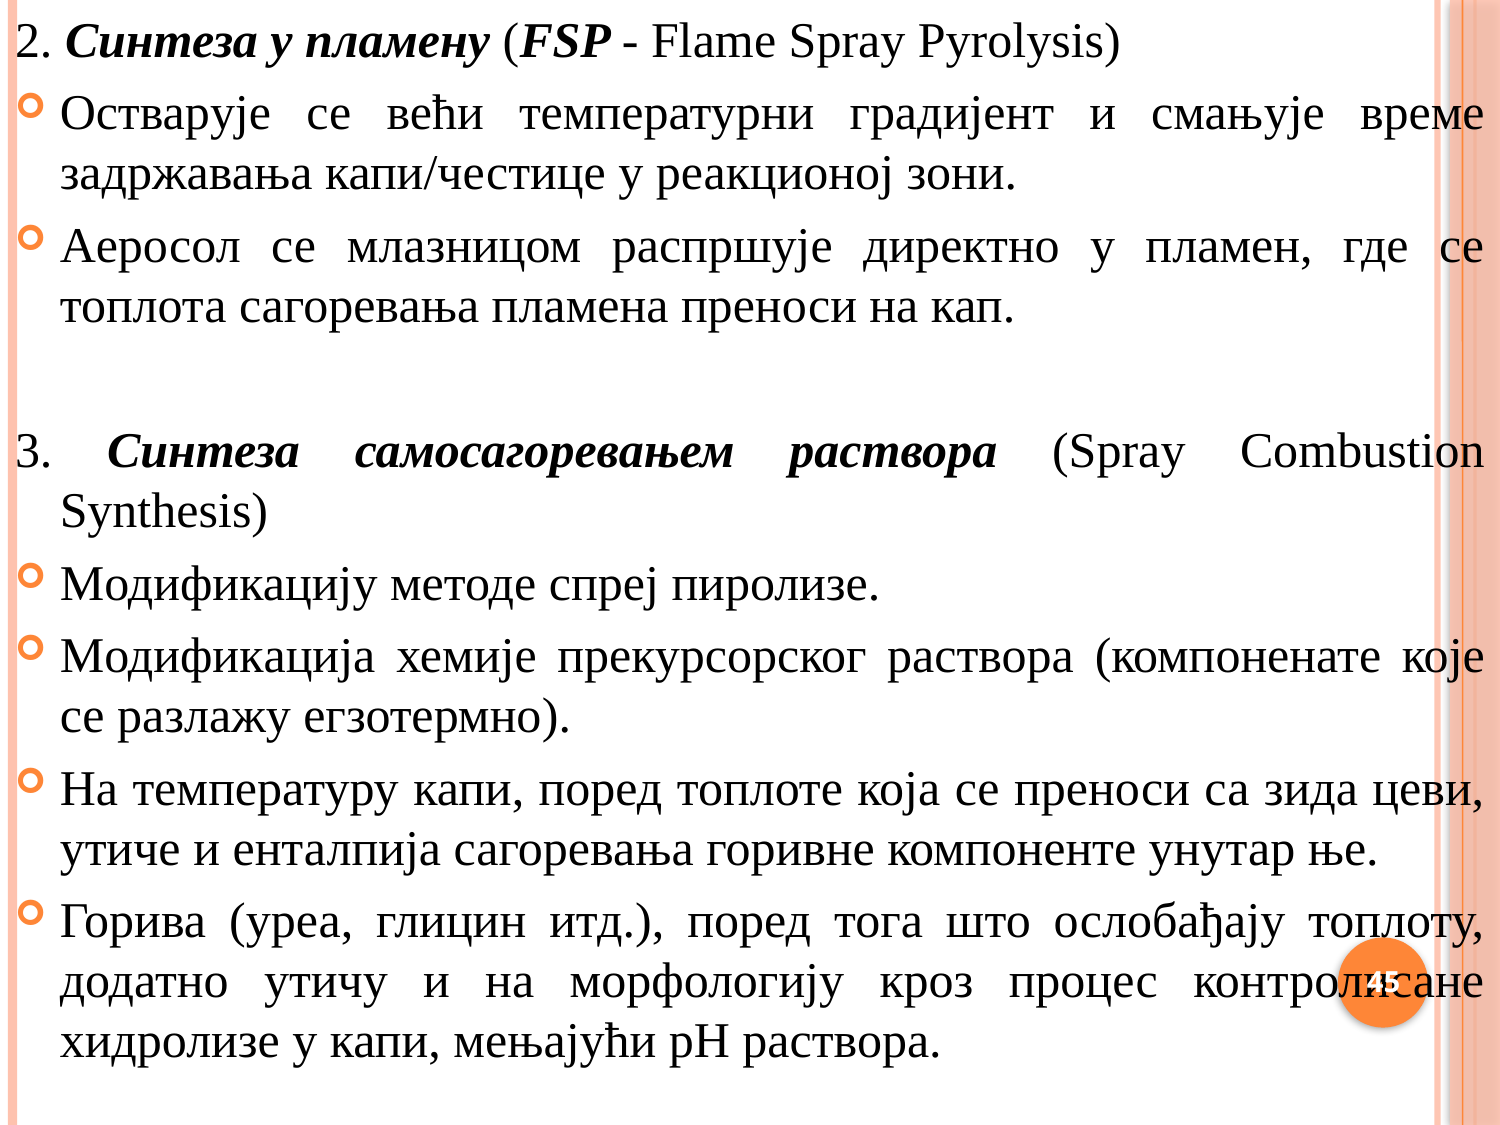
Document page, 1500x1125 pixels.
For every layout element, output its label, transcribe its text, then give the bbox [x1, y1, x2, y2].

list 2. Синтеза у пламену (FSP - Flame Spray Pyrolysis) Остварује се већи температурни градијент и смањује време задржавања капи/честице у реакционој зони. Аеросол се млазницом распршује директно у пламен, где се топлота сагоревања пламена преноси на кап. 3. Синтеза самосагоревањем раствора (Spray Combustion Synthesis) Модификацију методе спреј пиролизе. Модификација хемије прекурсорског раствора (компоненате које се разлажу егзотермно). На температуру капи, поред топлоте која се преноси са зида цеви, утиче и енталпија сагоревања горивне компоненте унутар ње. Горива (уреа, глицин итд.), поред тога што ослобађају топлоту, додатно утичу и на морфологију кроз процес контролисане хидролизе у капи, мењајући pH раствора. [0, 0, 1500, 1125]
slide_number 45 [1333, 940, 1434, 1026]
